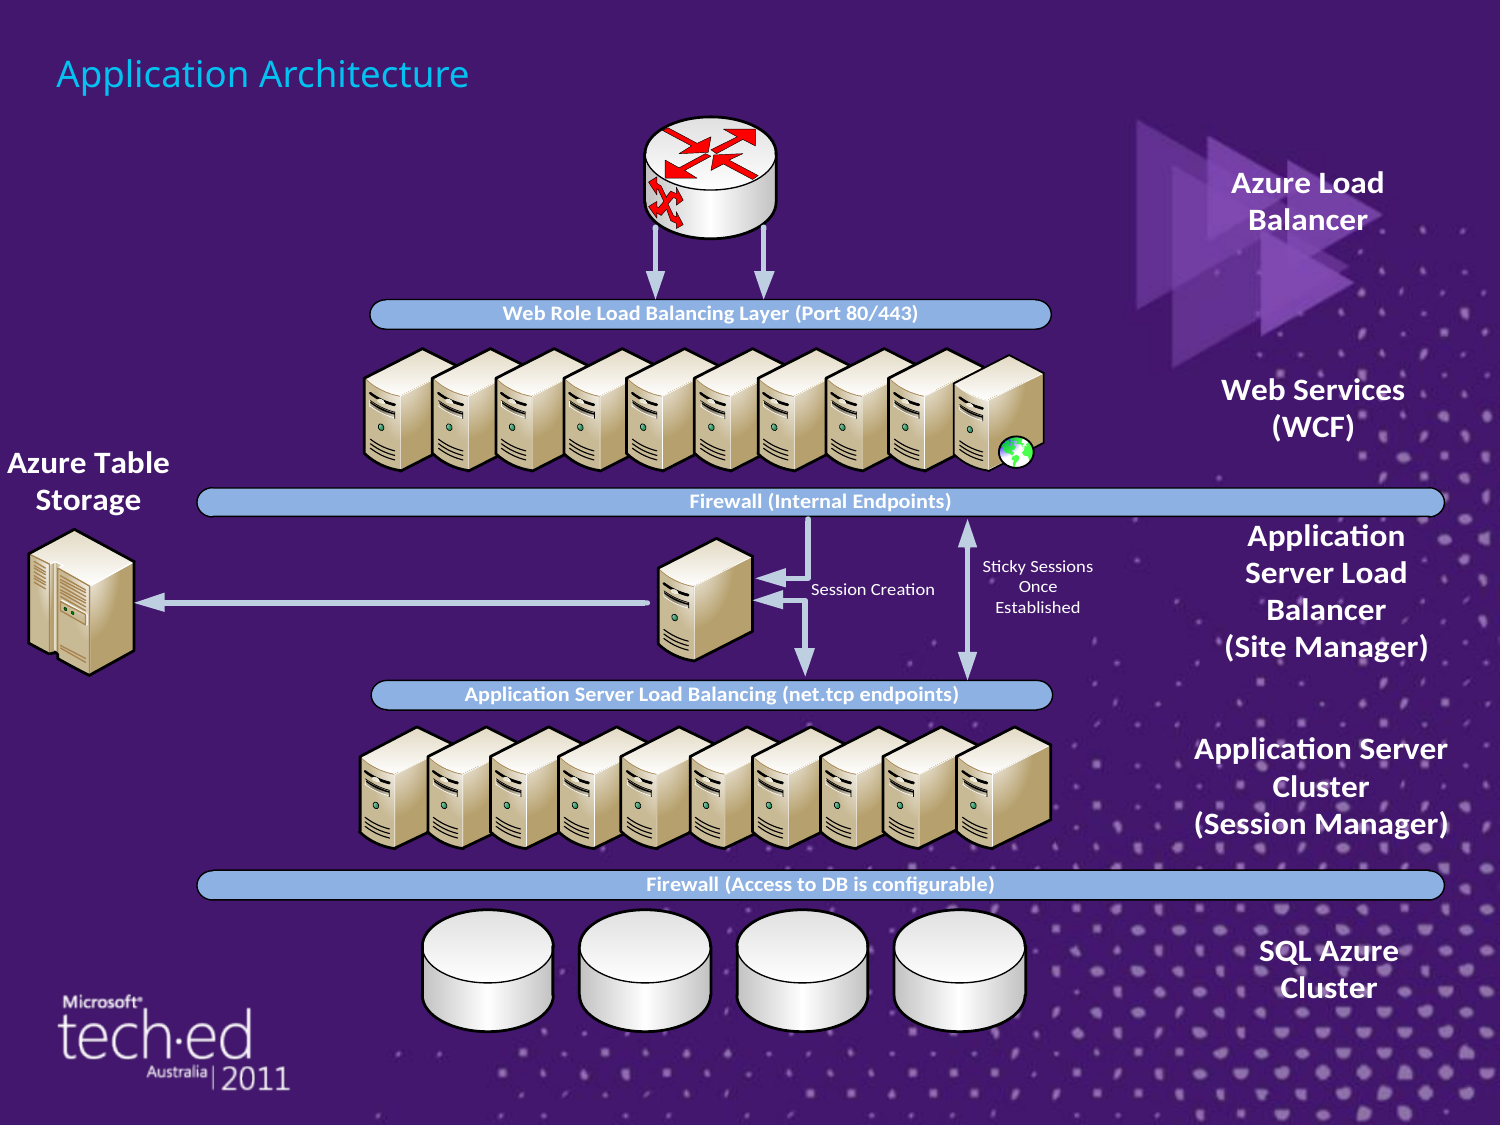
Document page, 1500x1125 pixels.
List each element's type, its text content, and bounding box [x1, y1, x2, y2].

picture [0, 0, 1500, 1125]
title Application Architecture [41, 42, 904, 102]
